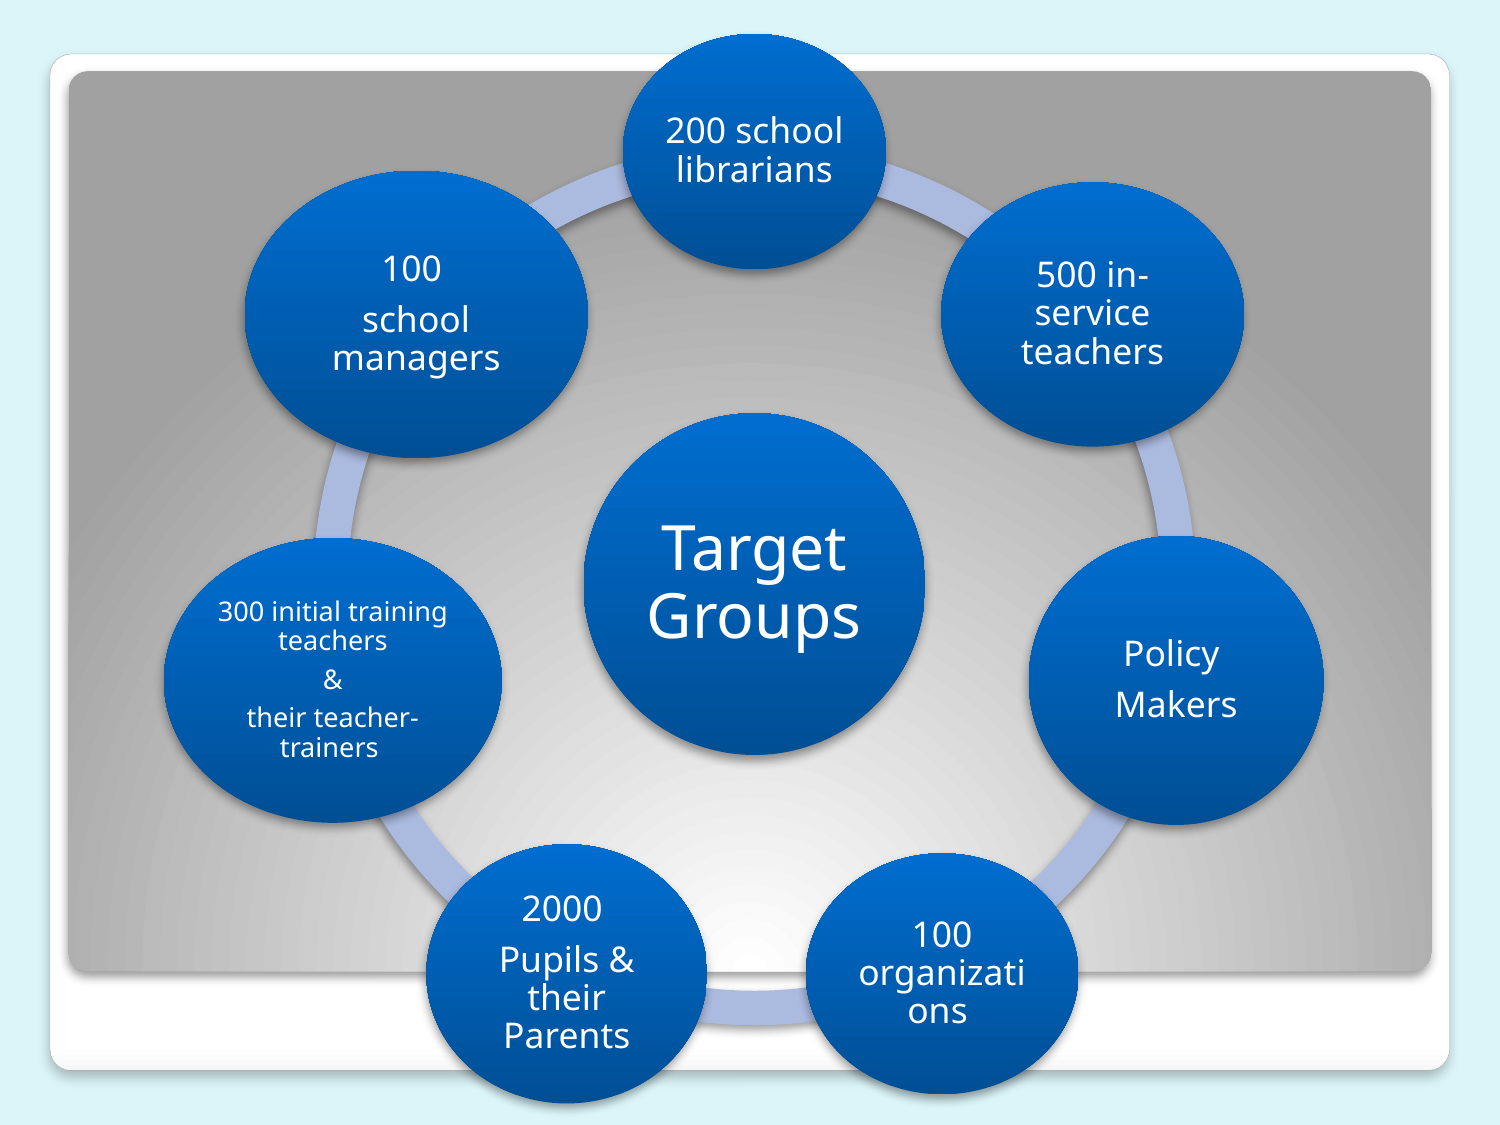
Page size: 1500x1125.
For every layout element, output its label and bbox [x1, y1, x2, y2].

list [24, 37, 1463, 1101]
